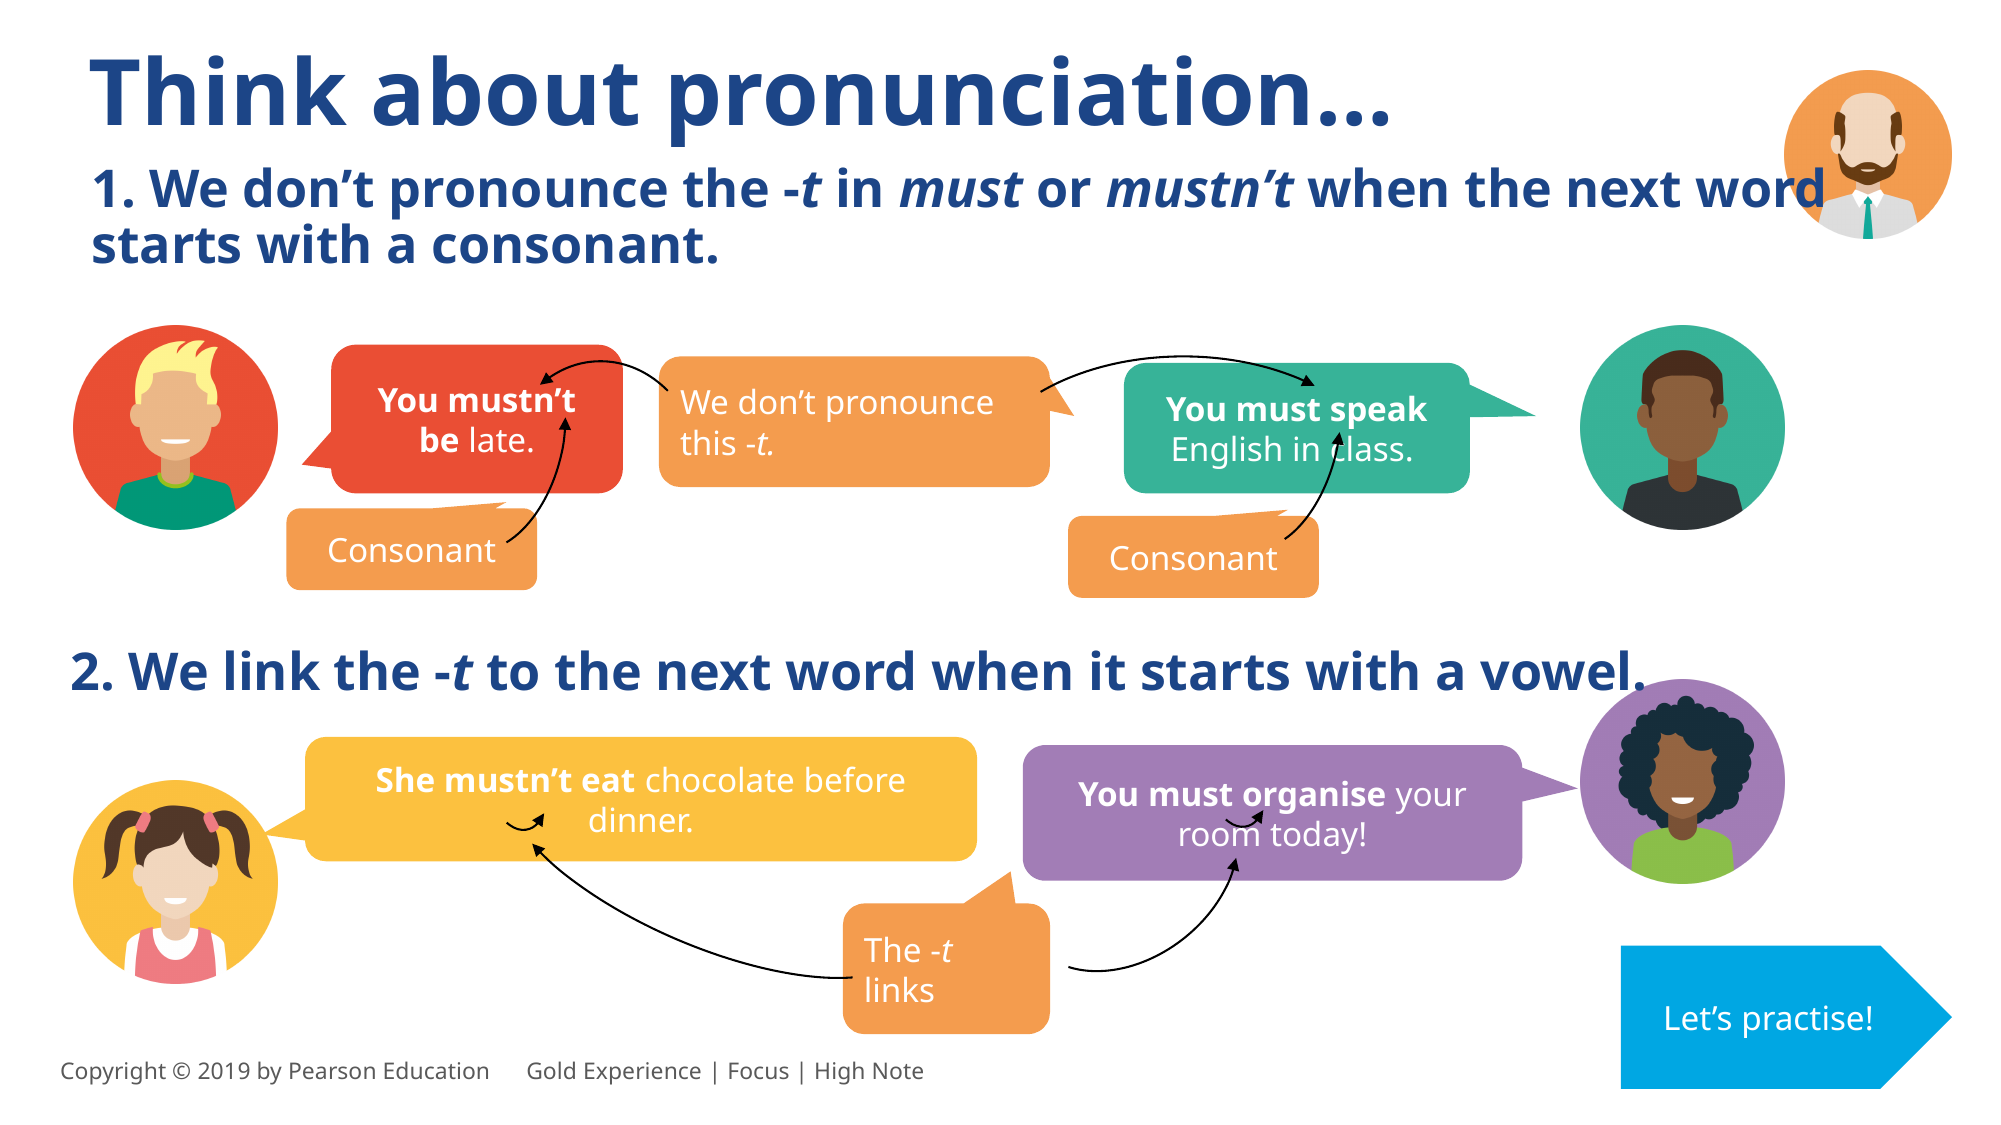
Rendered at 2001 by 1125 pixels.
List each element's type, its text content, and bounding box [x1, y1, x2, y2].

text_box Let’s practise! [1618, 943, 1955, 1091]
text_box [1068, 857, 1240, 972]
footer Copyright © 2019 by Pearson Education Gold Experience | Focus | High Note [45, 1040, 1084, 1101]
text_box She mustn’t eat chocolate before dinner. [283, 734, 980, 864]
text_box [532, 843, 853, 979]
text_box [1040, 355, 1315, 492]
text_box Think about pronunciation… [73, 39, 1716, 172]
text_box [498, 417, 572, 544]
text_box [506, 775, 545, 831]
text_box [1225, 772, 1264, 828]
text_box 1. We don’t pronounce the -t in must or mustn’t when the next word starts with a consonant. [76, 154, 1778, 222]
picture [73, 325, 278, 530]
text_box Consonant [1066, 508, 1321, 600]
text_box 2. We link the -t to the next word when it starts with a vowel. [55, 637, 1899, 705]
text_box Consonant [284, 500, 540, 593]
text_box You mustn’t be late. [299, 342, 625, 496]
text_box We don’t pronounce this -t. [656, 354, 1076, 490]
picture [73, 780, 278, 984]
text_box The -t links [840, 869, 1053, 1037]
text_box You must speak English in class. [1121, 360, 1539, 496]
text_box [540, 360, 669, 497]
text_box You must organise your room today! [1020, 742, 1575, 883]
picture [1580, 325, 1785, 530]
picture [1580, 679, 1785, 884]
picture [1783, 70, 1953, 239]
text_box [1276, 432, 1344, 540]
